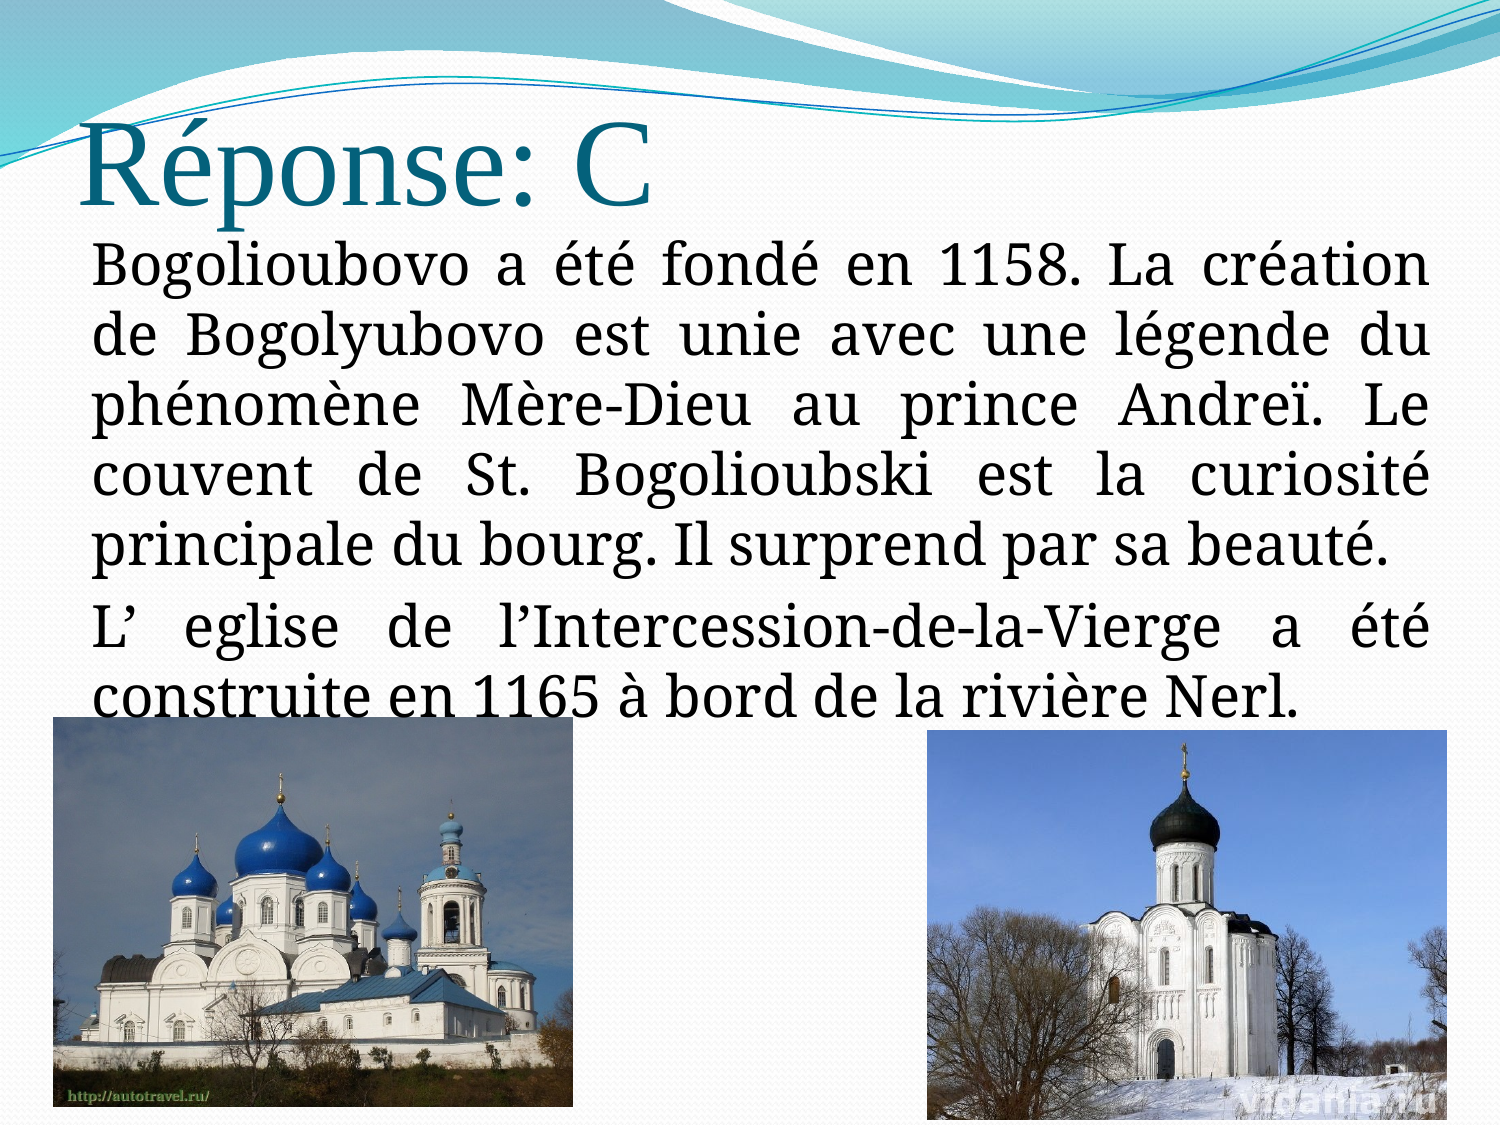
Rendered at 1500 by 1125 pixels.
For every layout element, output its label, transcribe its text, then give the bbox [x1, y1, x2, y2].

list Bogolioubovo a été fondé en 1158. La création de Bogolyubovo est unie avec une légende du phénomène Mère-Dieu au prince Andreï. Le couvent de St. Bogolioubski est la curiosité principale du bourg. Il surprend par sa beauté. L’ eglise de l’Intercession-de-la-Vierge a été construite en 1165 à bord de la rivière Nerl. [76, 219, 1447, 952]
picture [52, 717, 574, 1108]
title Réponse: C [76, 42, 1427, 219]
picture [926, 729, 1448, 1121]
